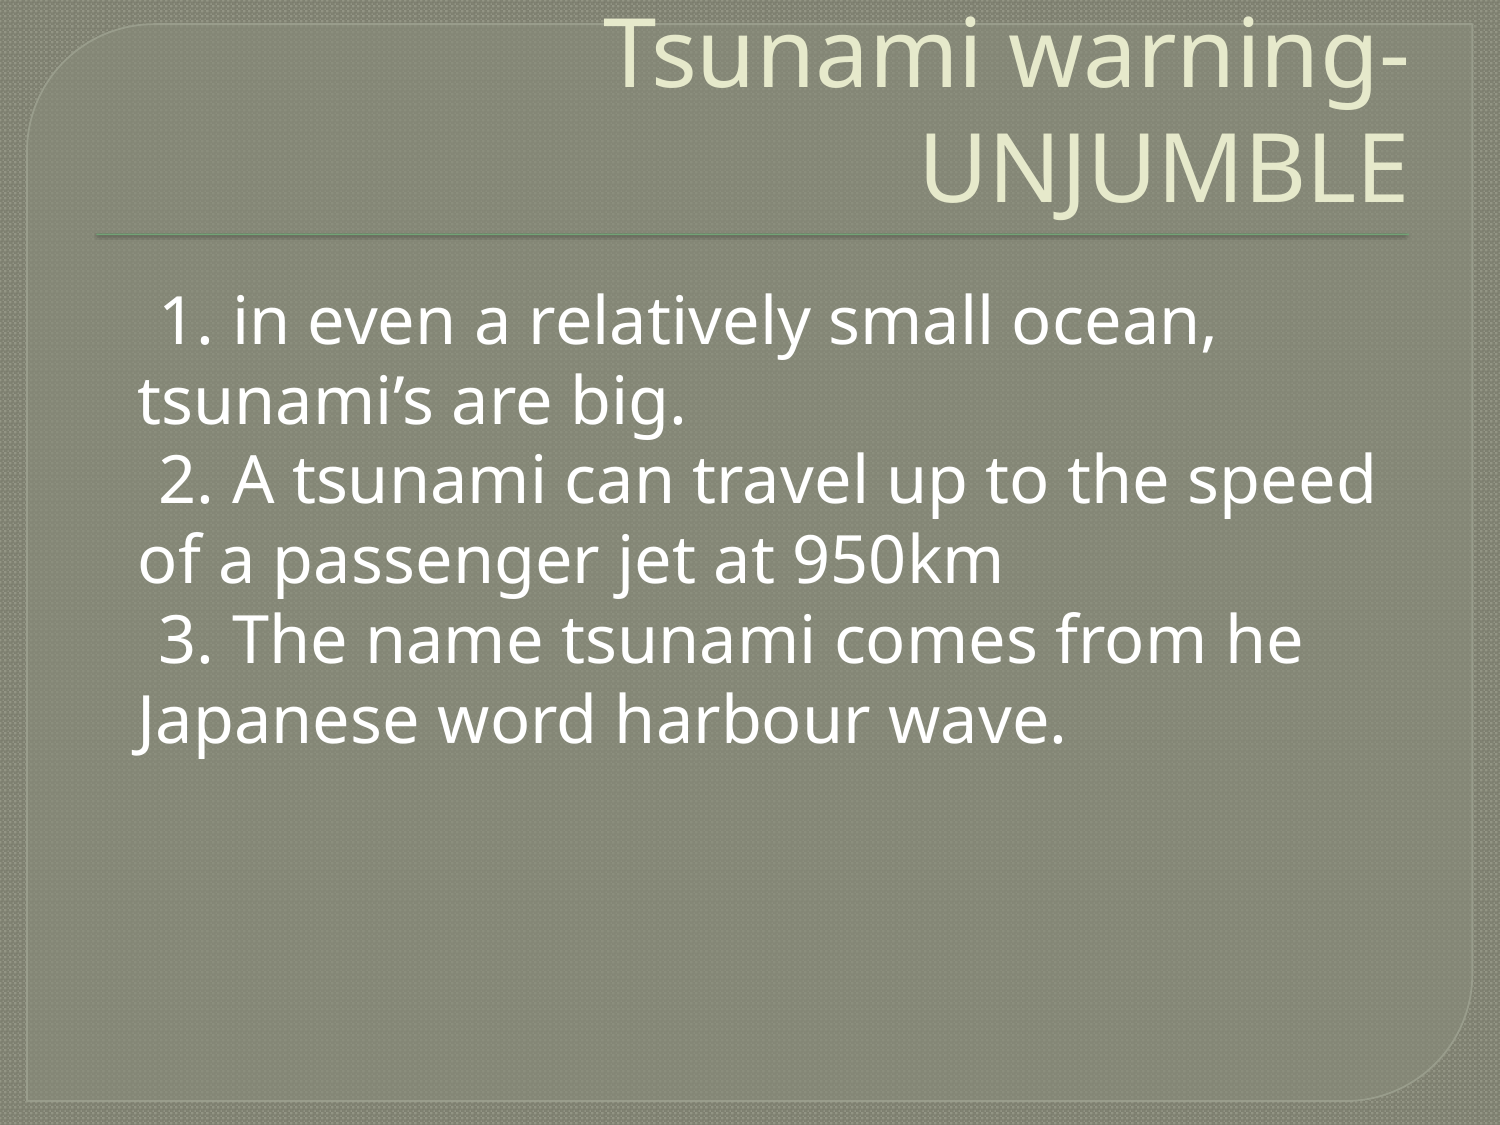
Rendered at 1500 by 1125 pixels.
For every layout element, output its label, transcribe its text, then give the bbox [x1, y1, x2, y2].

title Tsunami warning- UNJUMBLE [75, 41, 1425, 230]
list 1. in even a relatively small ocean, tsunami’s are big. 2. A tsunami can travel up to the speed of a passenger jet at 950km 3. The name tsunami comes from he Japanese word harbour wave. [75, 270, 1425, 1013]
